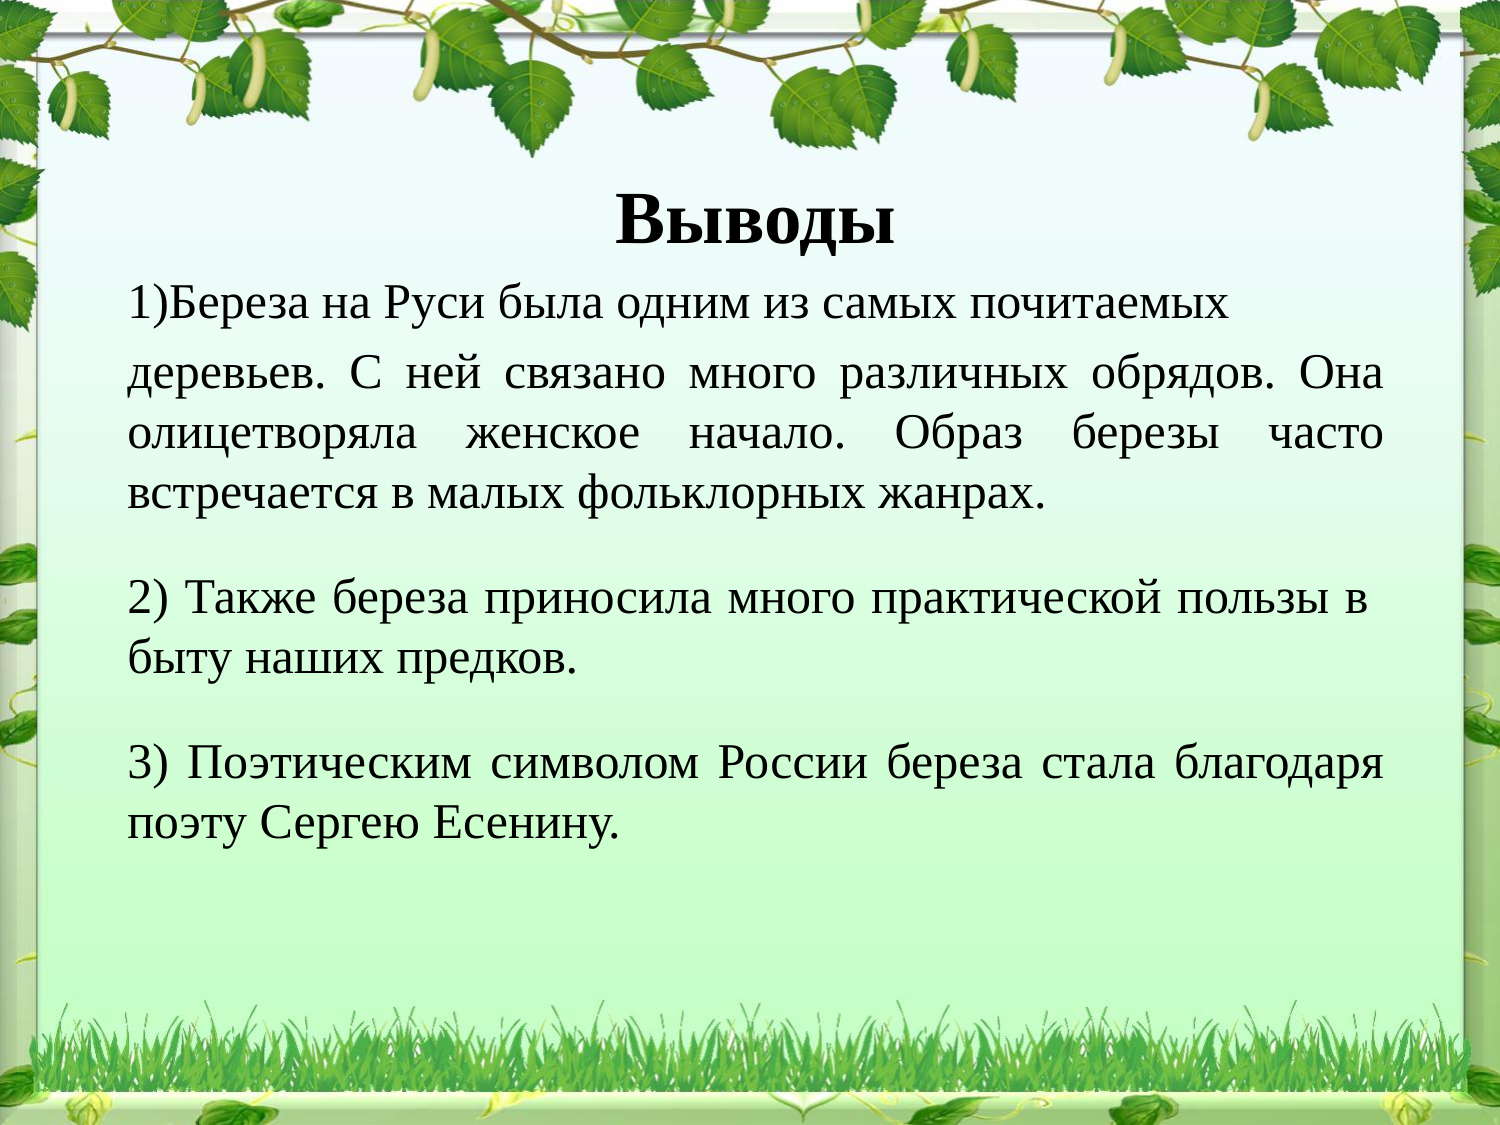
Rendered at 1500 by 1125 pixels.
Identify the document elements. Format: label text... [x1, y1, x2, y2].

list Выводы Береза на Руси была одним из самых почитаемых деревьев. С ней связано много различных обрядов. Она олицетворяла женское начало. Образ березы часто встречается в малых фольклорных жанрах. 2) Также береза приносила много практической пользы в быту наших предков. 3) Поэтическим символом России береза стала благодаря поэту Сергею Есенину. [112, 160, 1400, 1059]
picture [0, 0, 1500, 1125]
